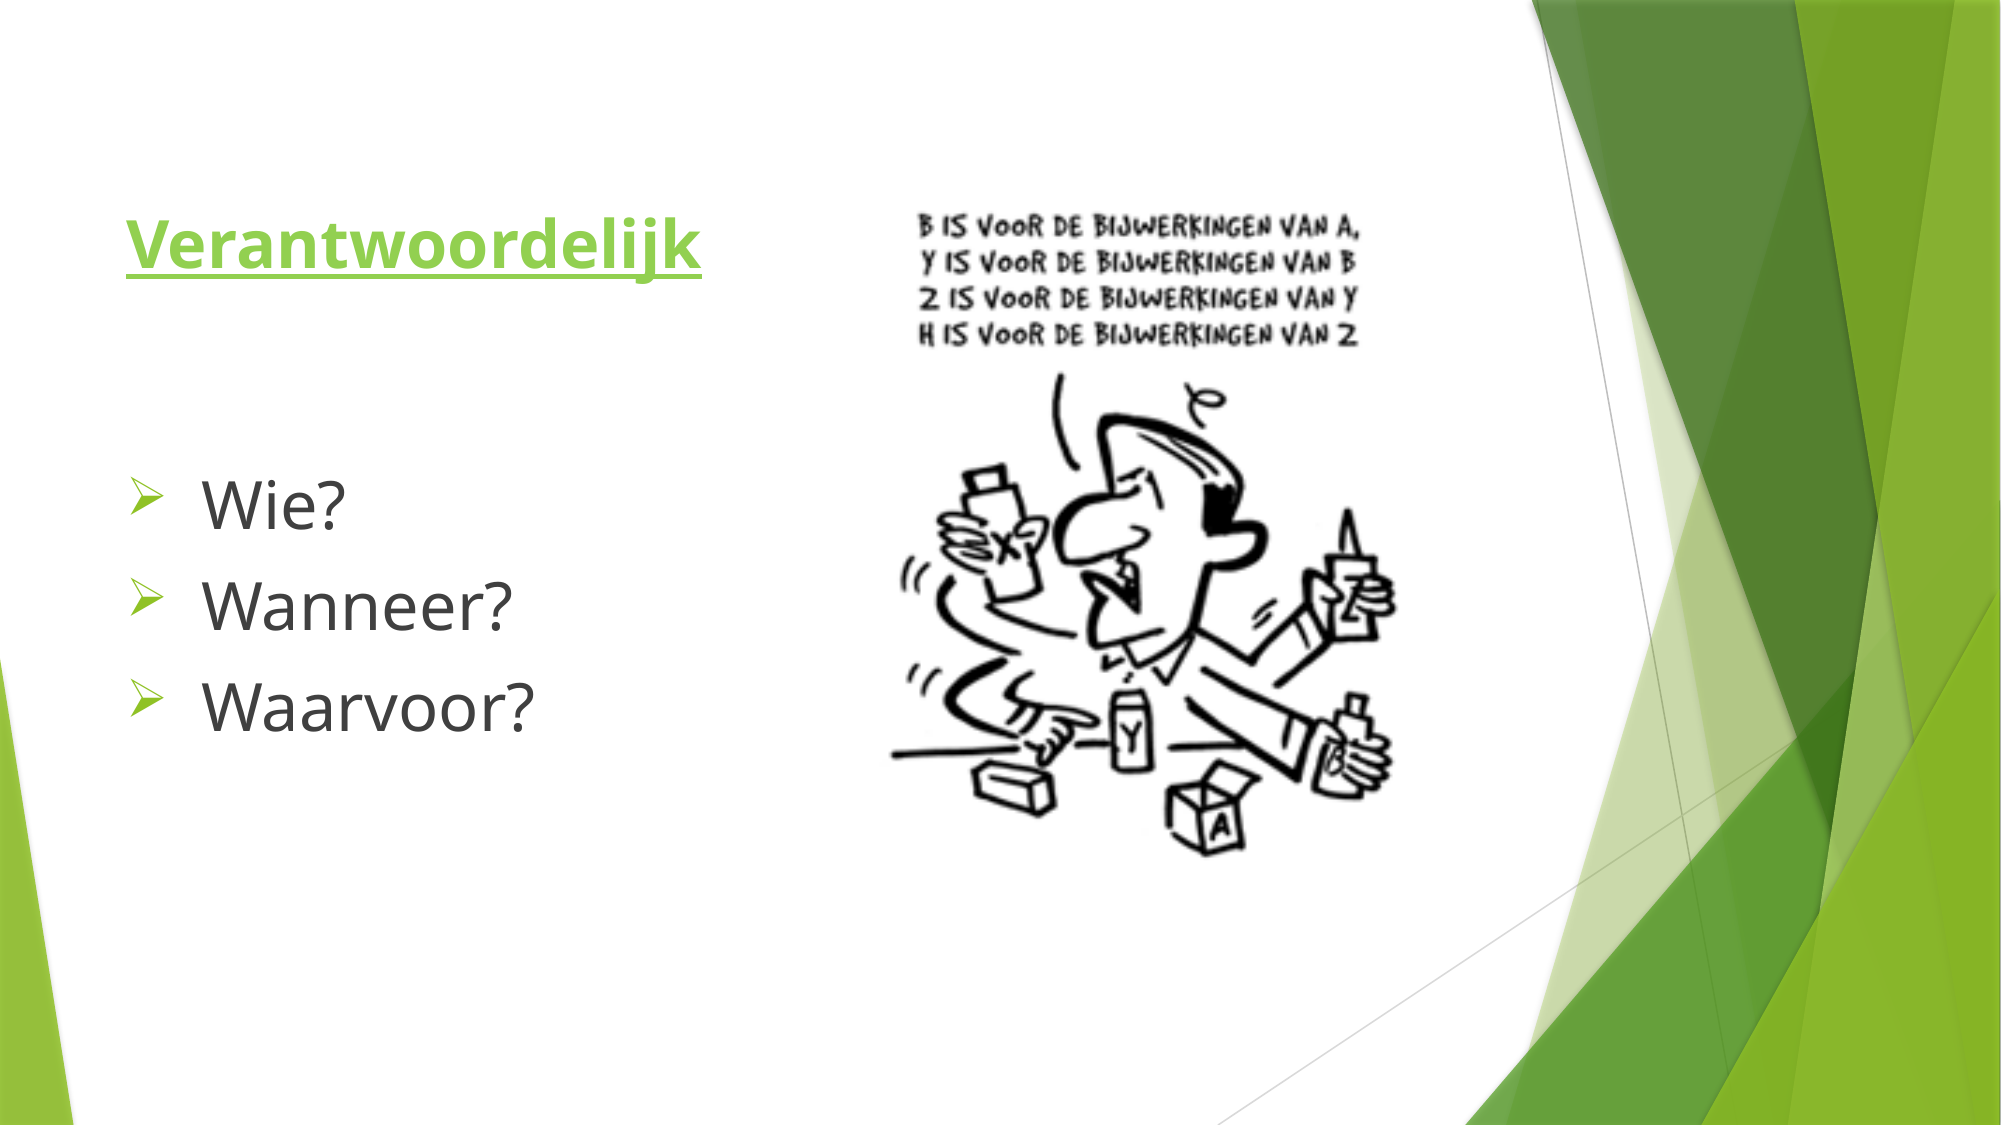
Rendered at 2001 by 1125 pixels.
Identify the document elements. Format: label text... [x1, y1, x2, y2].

title Verantwoordelijk [111, 111, 744, 290]
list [875, 190, 1422, 880]
list Wie? Wanneer? Waarvoor? [111, 455, 744, 880]
